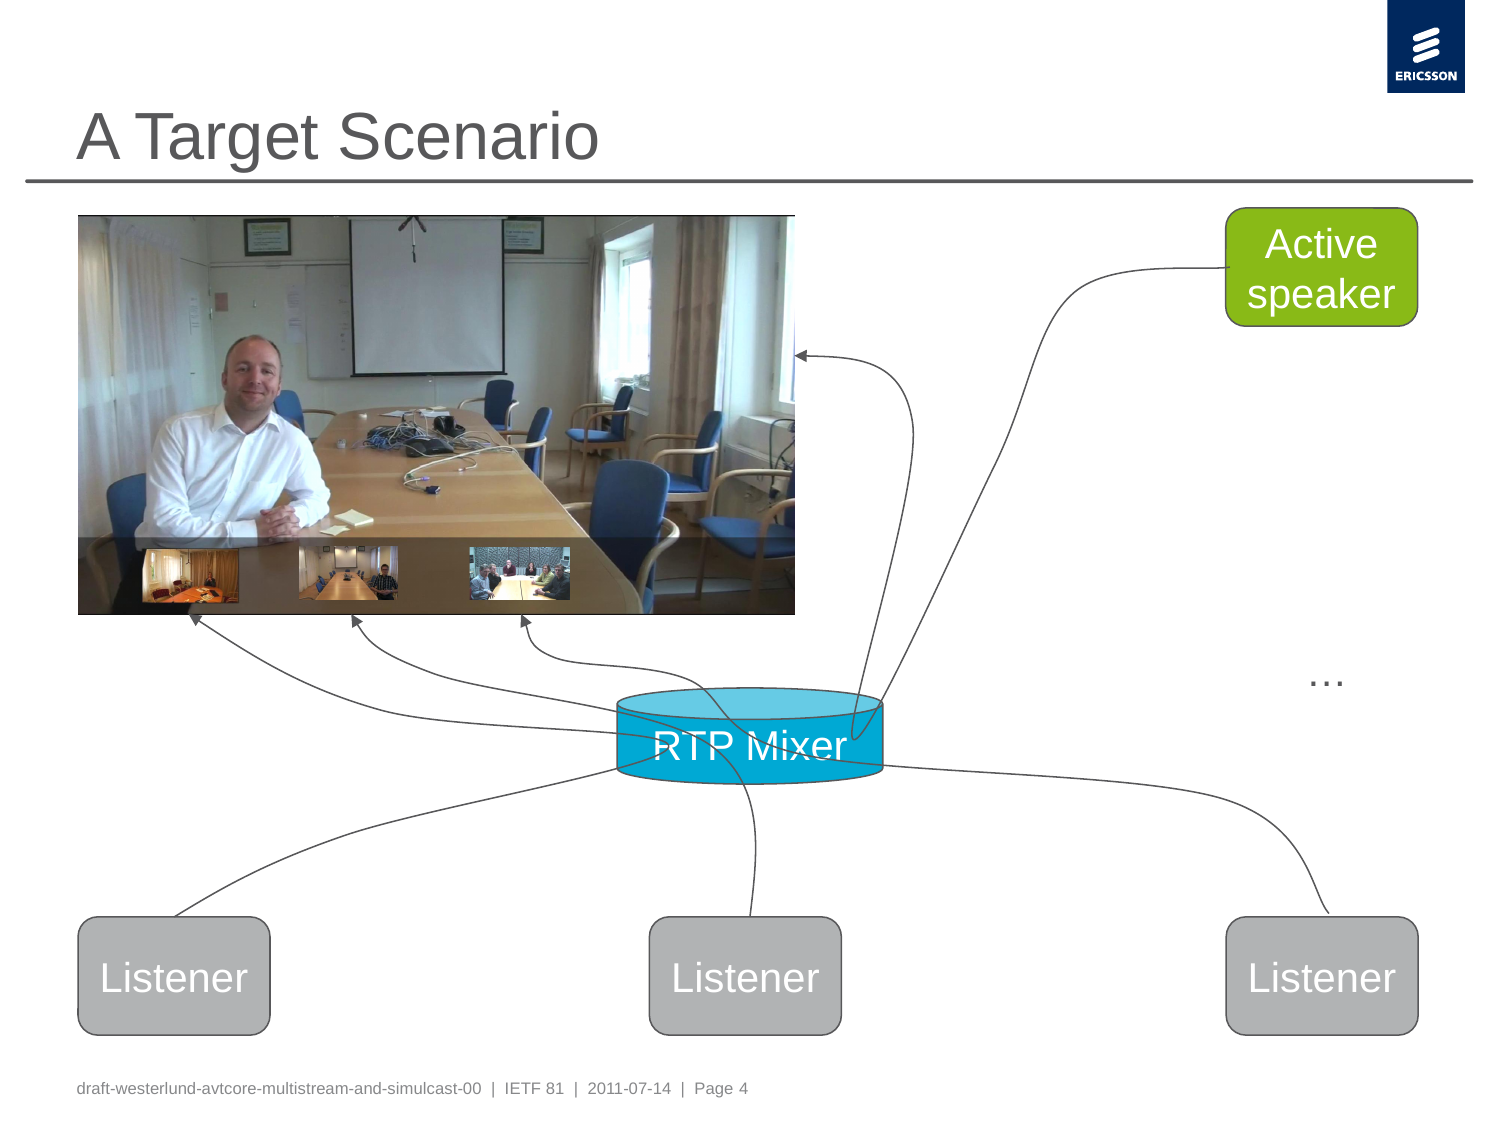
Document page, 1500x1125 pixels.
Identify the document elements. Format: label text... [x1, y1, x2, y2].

text_box Listener [649, 916, 842, 1036]
text_box [351, 624, 756, 917]
text_box [799, 267, 1230, 740]
text_box Active speaker [1225, 207, 1418, 327]
text_box … [1291, 637, 1363, 703]
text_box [77, 215, 795, 615]
text_box [174, 624, 569, 918]
text_box Listener [1226, 916, 1419, 1036]
text_box RTP Mixer [617, 689, 883, 785]
text_box Listener [78, 916, 271, 1036]
title A Target Scenario [64, 91, 1349, 173]
text_box [520, 624, 1330, 914]
